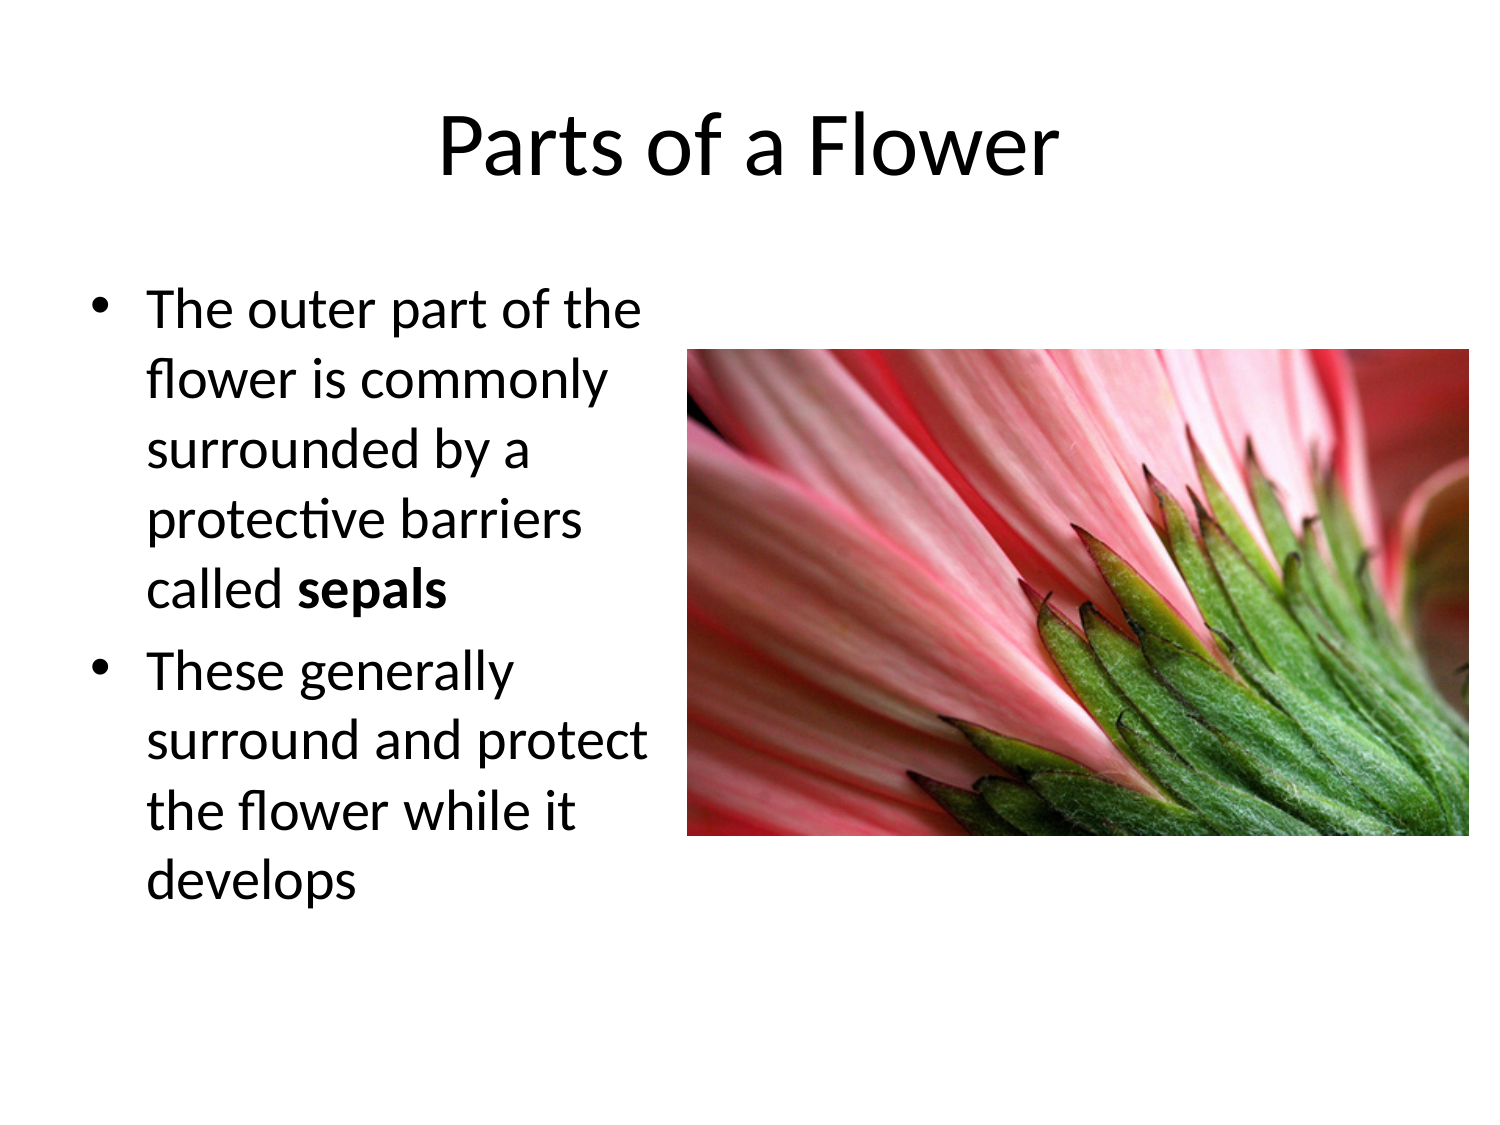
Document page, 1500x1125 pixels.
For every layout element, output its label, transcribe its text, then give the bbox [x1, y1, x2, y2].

title Parts of a Flower [75, 45, 1425, 233]
picture [687, 349, 1469, 837]
list The outer part of the flower is commonly surrounded by a protective barriers called sepals These generally surround and protect the flower while it develops [75, 262, 738, 1005]
